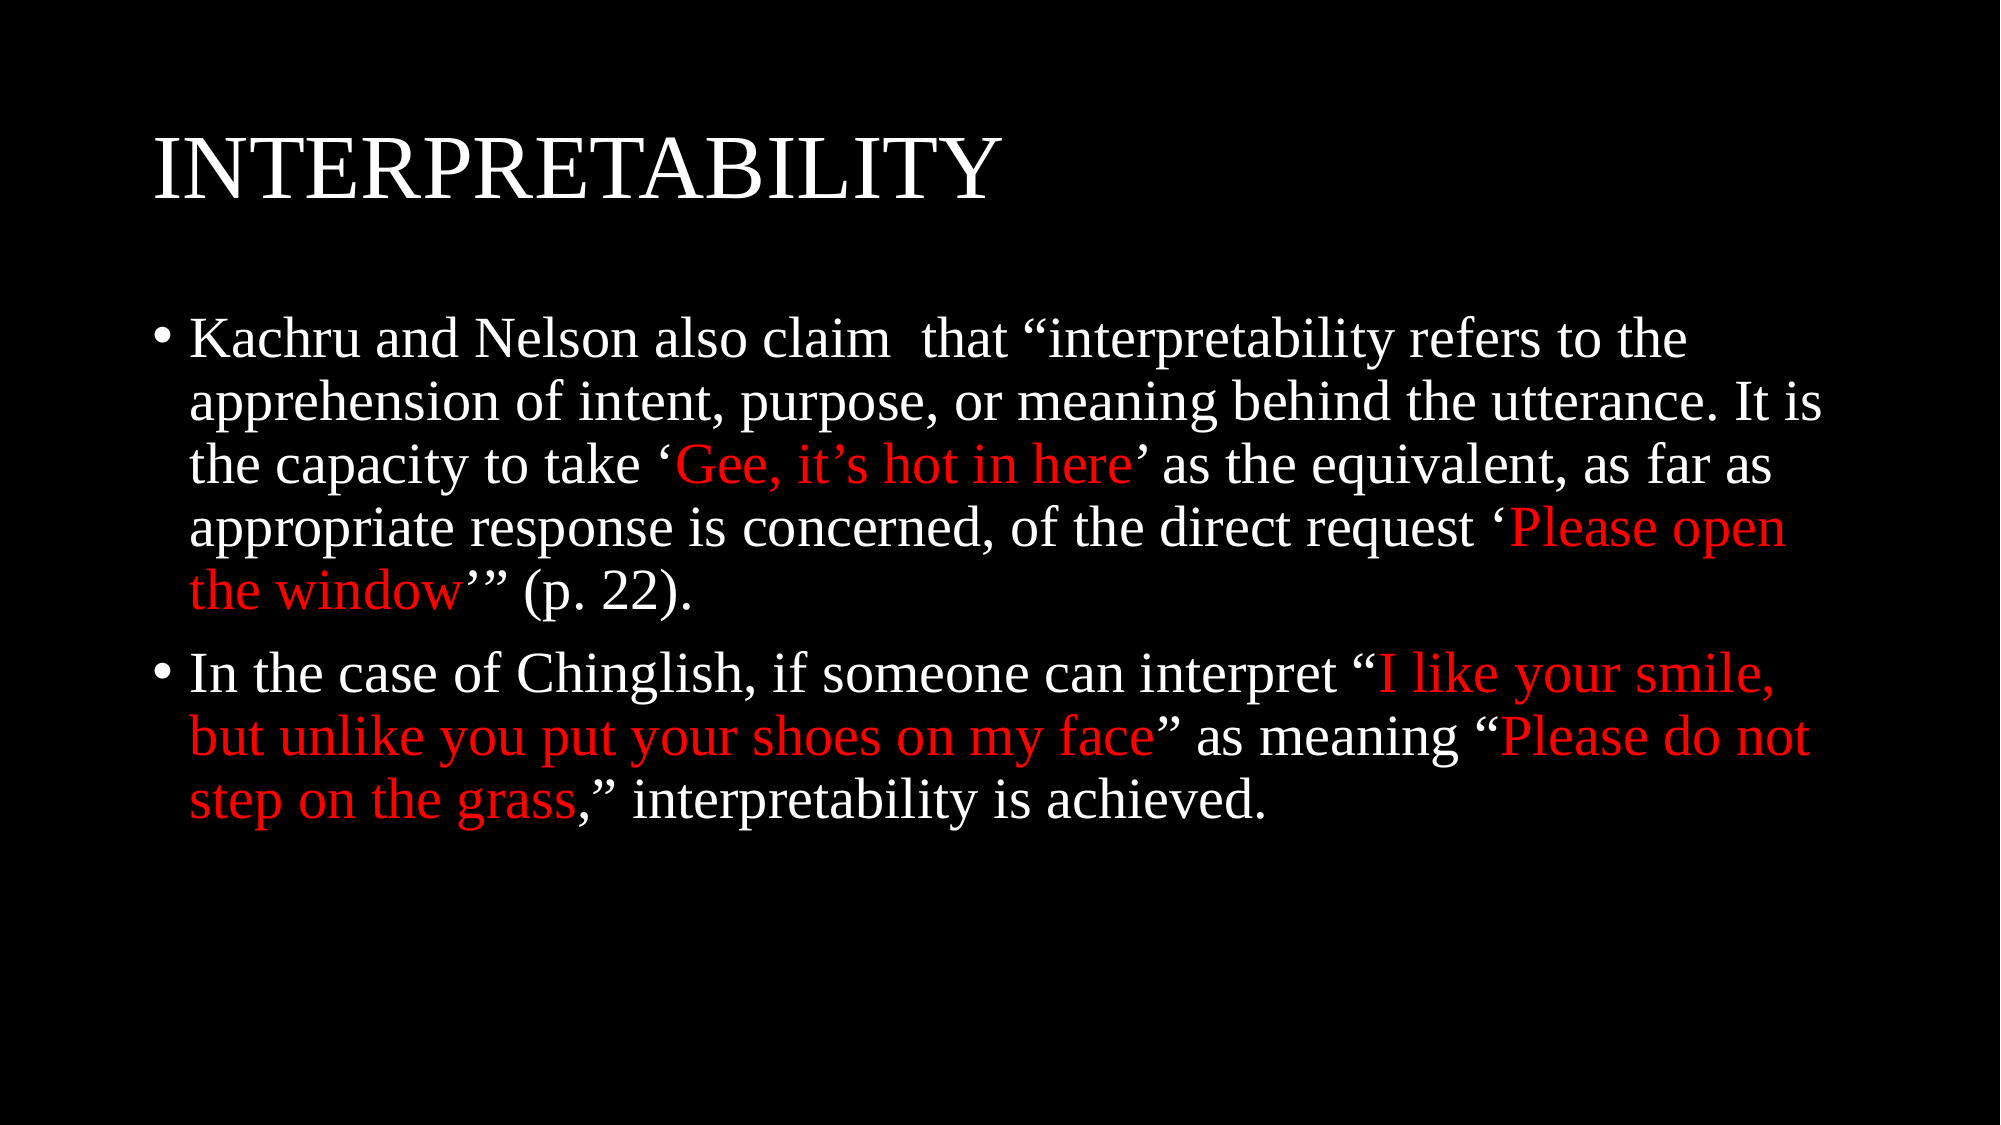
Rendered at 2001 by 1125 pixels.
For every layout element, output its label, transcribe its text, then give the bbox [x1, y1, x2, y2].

list Kachru and Nelson also claim that “interpretability refers to the apprehension of intent, purpose, or meaning behind the utterance. It is the capacity to take ‘Gee, it’s hot in here’ as the equivalent, as far as appropriate response is concerned, of the direct request ‘Please open the window’” (p. 22). In the case of Chinglish, if someone can interpret “I like your smile, but unlike you put your shoes on my face” as meaning “Please do not step on the grass,” interpretability is achieved. [137, 299, 1863, 1014]
title INTERPRETABILITY [137, 59, 1863, 278]
